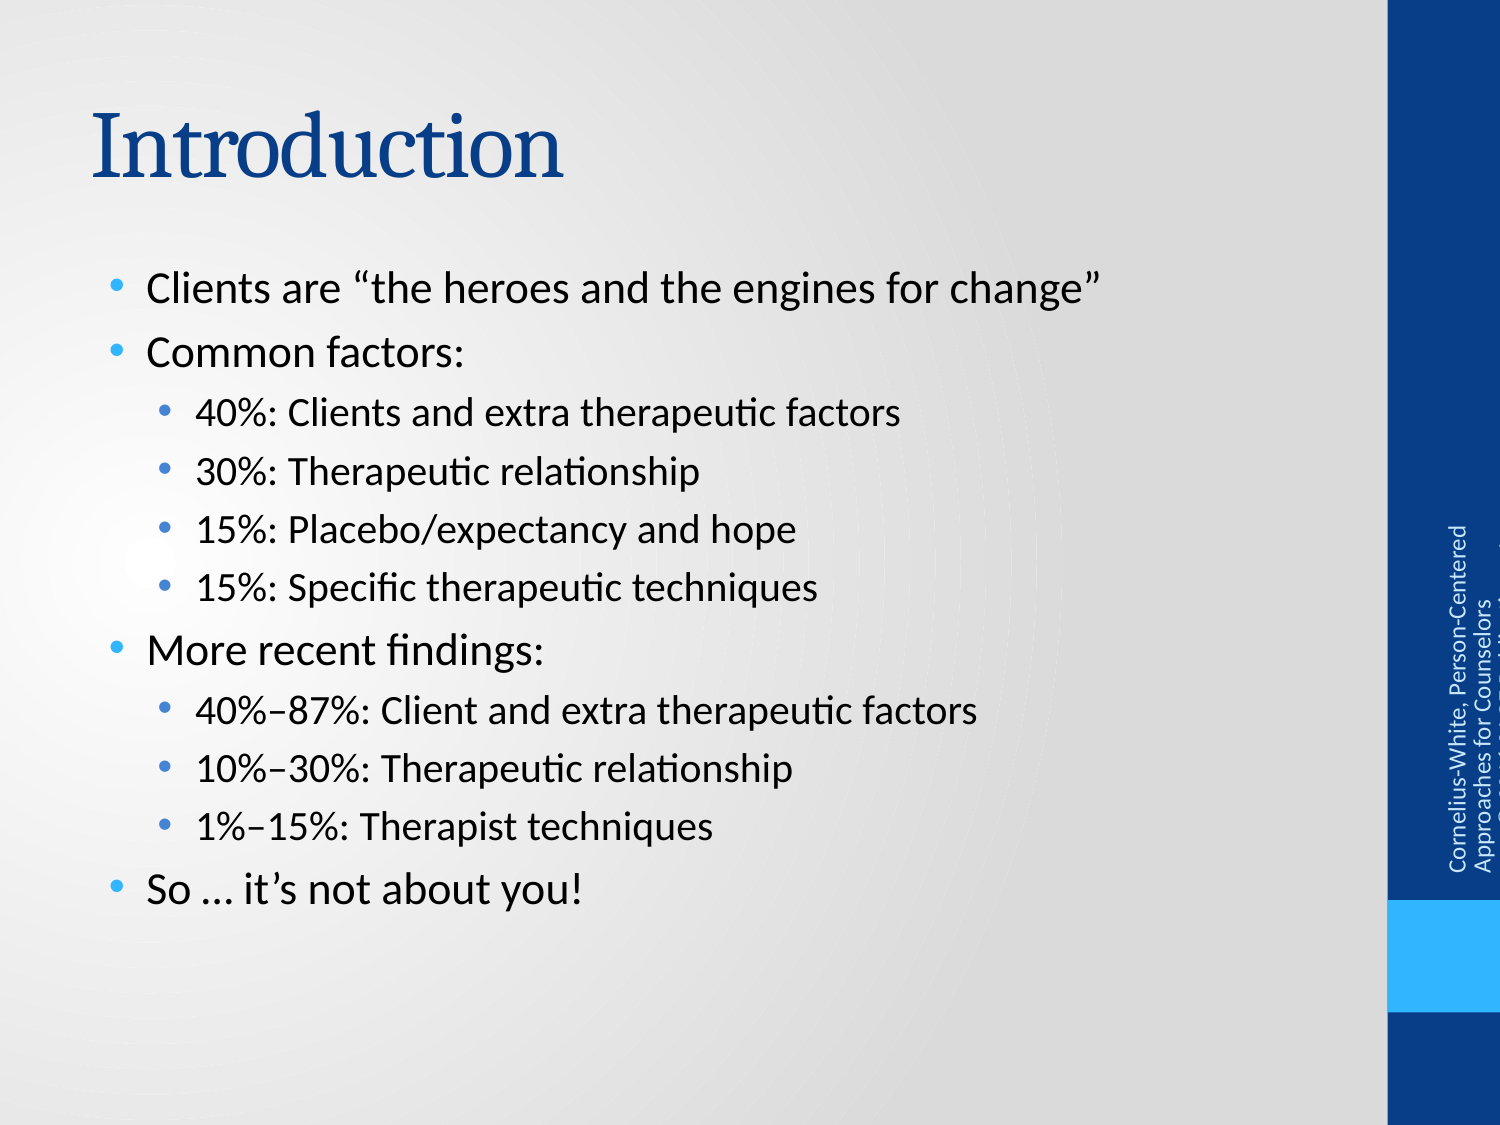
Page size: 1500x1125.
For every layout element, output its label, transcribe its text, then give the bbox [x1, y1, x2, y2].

title Introduction [75, 45, 1325, 233]
list Clients are “the heroes and the engines for change” Common factors: 40%: Clients and extra therapeutic factors 30%: Therapeutic relationship 15%: Placebo/expectancy and hope 15%: Specific therapeutic techniques More recent findings: 40%–87%: Client and extra therapeutic factors 10%–30%: Therapeutic relationship 1%–15%: Therapist techniques So … it’s not about you! [75, 249, 1325, 1038]
footer Cornelius-White, Person-Centered Approaches for Counselors © 2016 SAGE Publications, Inc. [1411, 500, 1500, 889]
